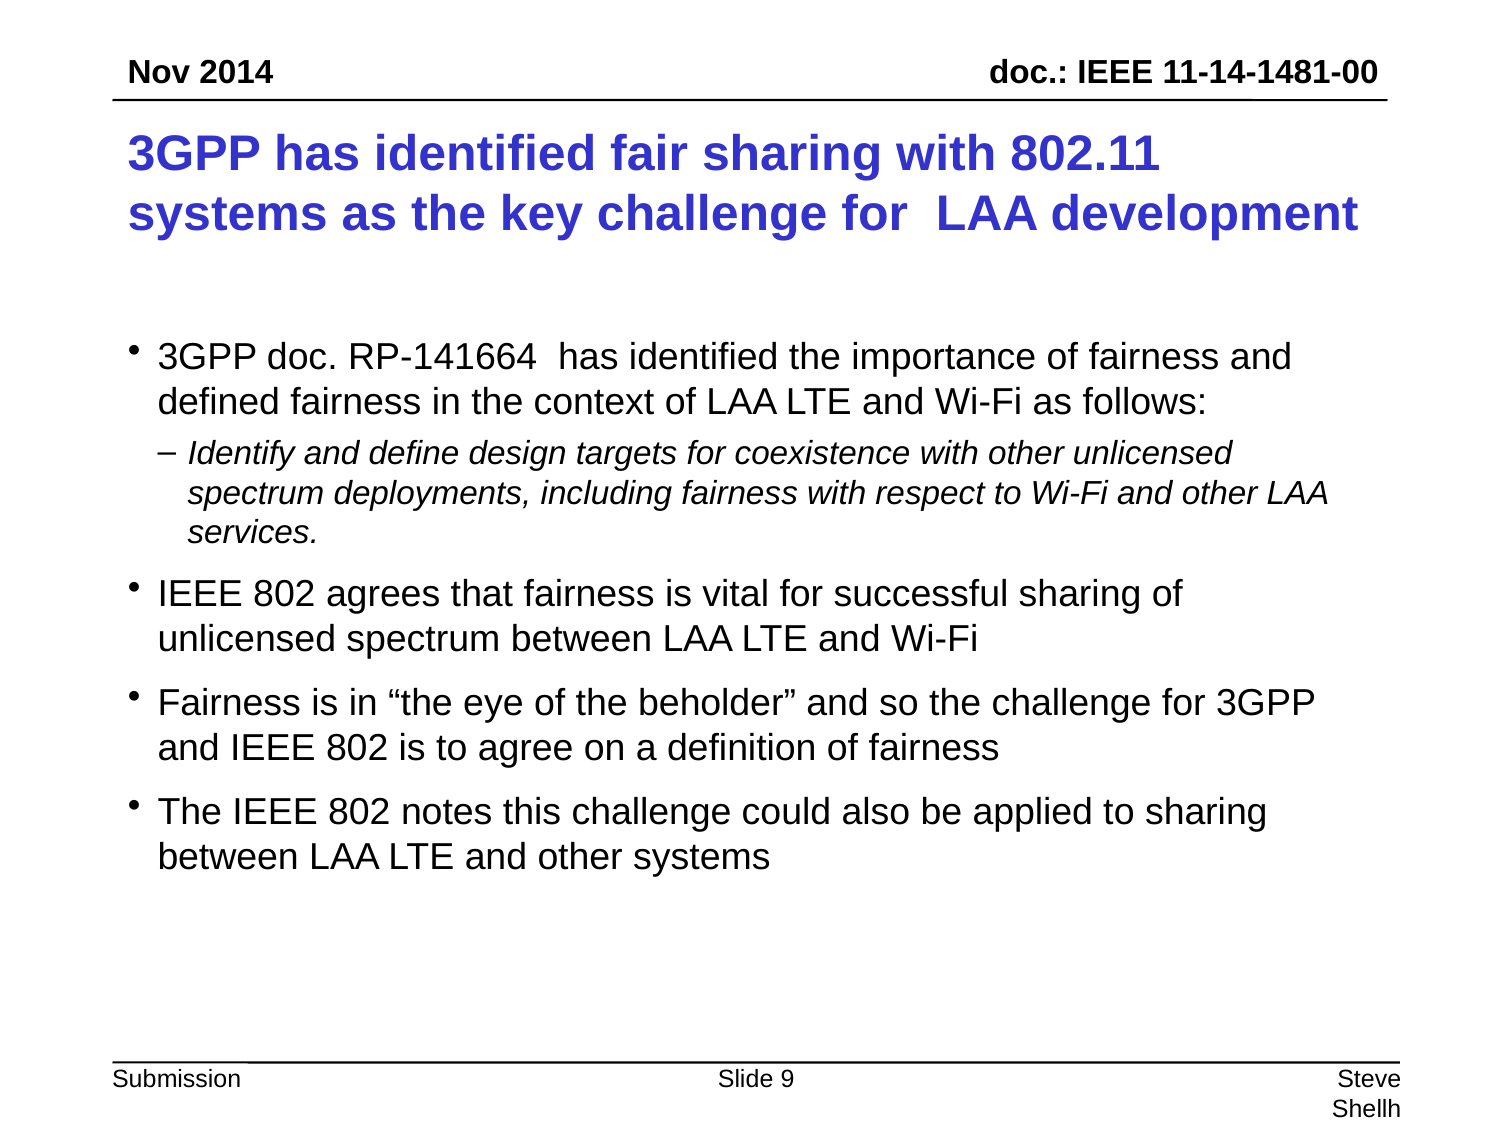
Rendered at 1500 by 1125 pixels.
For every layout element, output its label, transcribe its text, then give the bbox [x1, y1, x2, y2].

list 3GPP doc. RP-141664 has identified the importance of fairness and defined fairness in the context of LAA LTE and Wi-Fi as follows: Identify and define design targets for coexistence with other unlicensed spectrum deployments, including fairness with respect to Wi-Fi and other LAA services. IEEE 802 agrees that fairness is vital for successful sharing of unlicensed spectrum between LAA LTE and Wi-Fi Fairness is in “the eye of the beholder” and so the challenge for 3GPP and IEEE 802 is to agree on a definition of fairness The IEEE 802 notes this challenge could also be applied to sharing between LAA LTE and other systems [112, 324, 1388, 1000]
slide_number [112, 40, 463, 101]
slide_number Slide 9 [709, 1061, 803, 1093]
footer Steve Shellhammer, Qualcomm [1320, 1061, 1402, 1093]
title 3GPP has identified fair sharing with 802.11 systems as the key challenge for LAA development [112, 112, 1388, 288]
